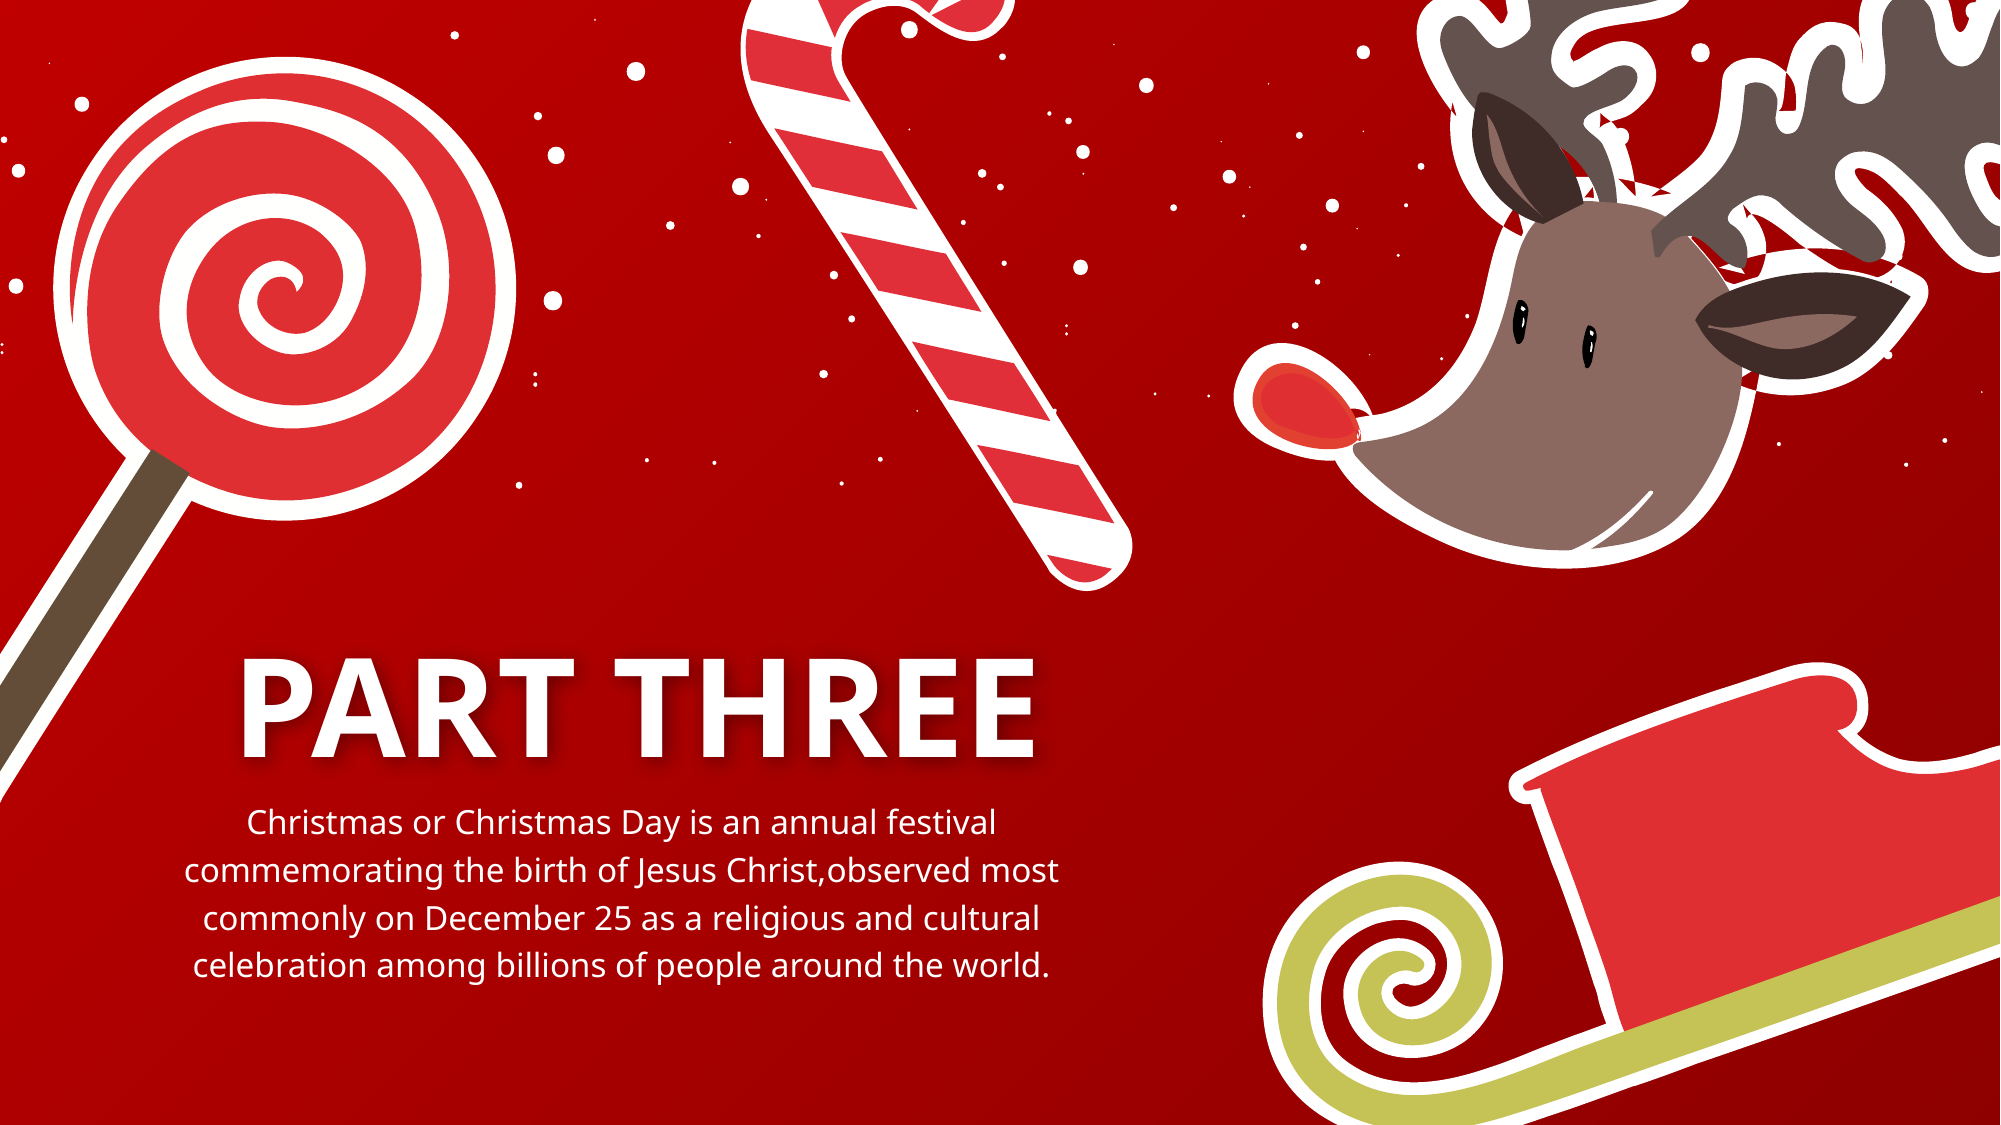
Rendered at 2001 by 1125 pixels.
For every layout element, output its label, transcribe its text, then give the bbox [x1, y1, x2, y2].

text_box Christmas or Christmas Day is an annual festival commemorating the birth of Jesus Christ,observed most commonly on December 25 as a religious and cultural celebration among billions of people around the world. [128, 785, 1116, 992]
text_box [0, 19, 473, 879]
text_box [1284, 0, 2000, 621]
text_box PART THREE [473, 612, 1086, 785]
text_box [0, 18, 811, 489]
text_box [811, 0, 1121, 622]
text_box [1121, 0, 1284, 471]
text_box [1260, 658, 2000, 1125]
